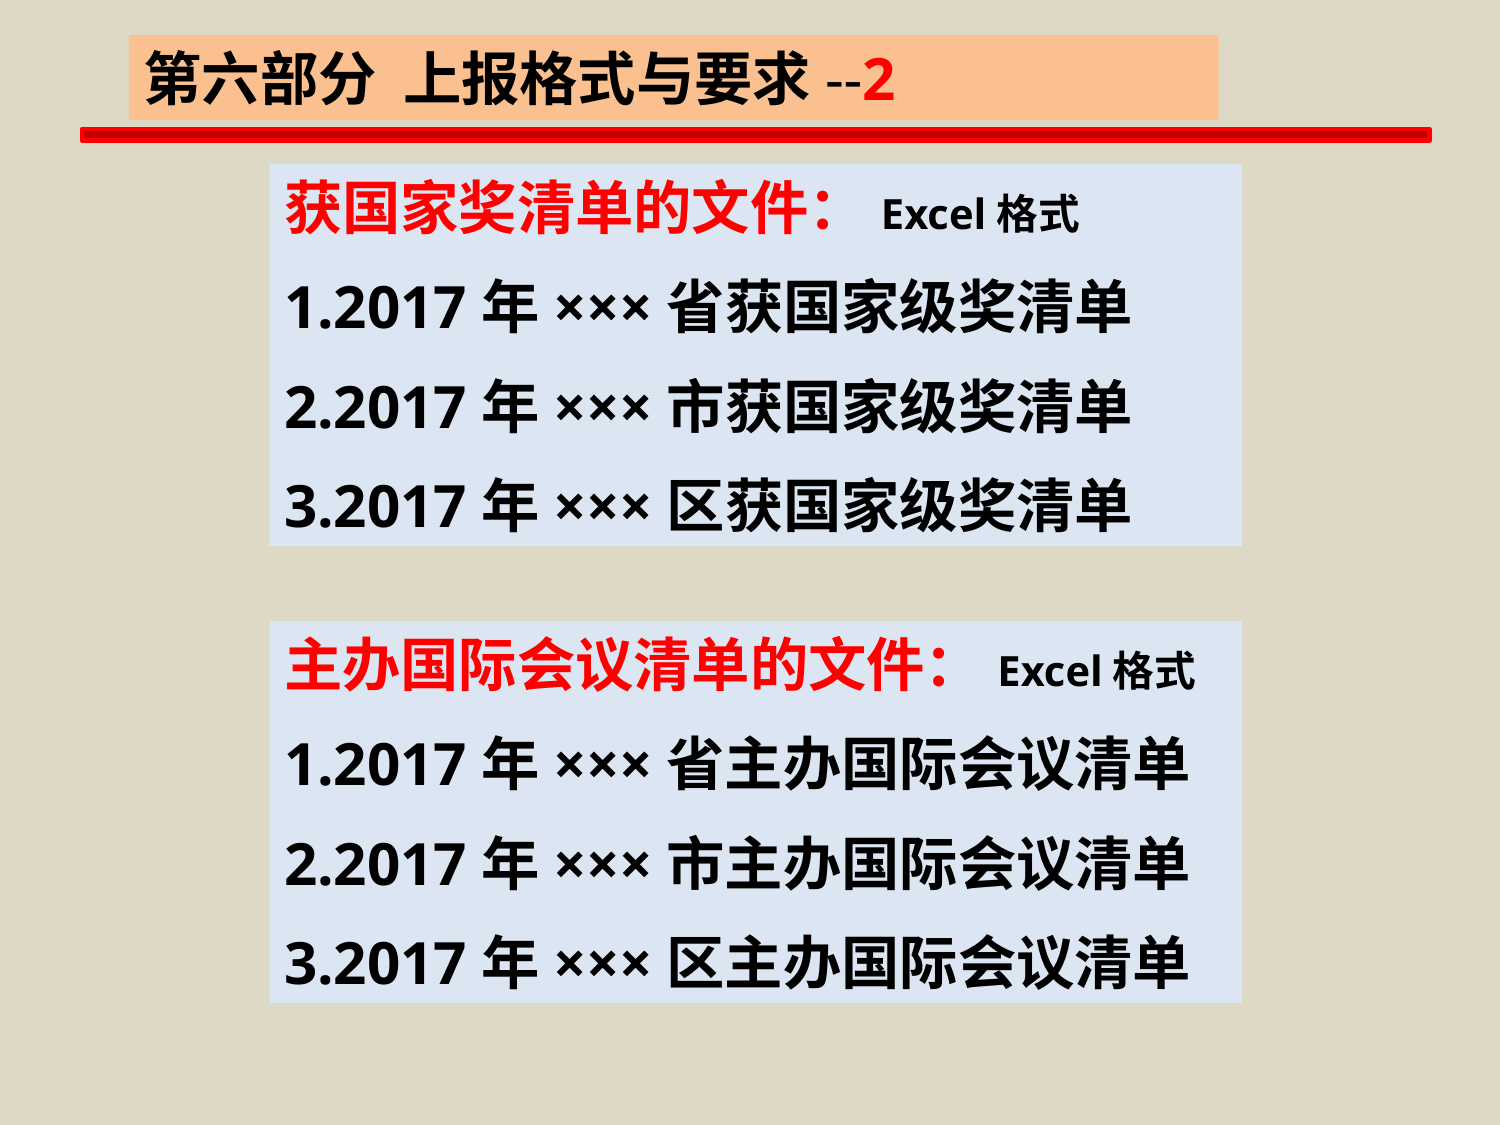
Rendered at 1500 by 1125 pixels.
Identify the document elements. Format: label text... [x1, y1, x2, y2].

text_box 主办国际会议清单的文件：Excel格式 1.2017年×××省主办国际会议清单 2.2017年×××市主办国际会议清单 3.2017年×××区主办国际会议清单 [269, 621, 1243, 1004]
text_box [80, 127, 1432, 143]
text_box [117, 152, 1348, 348]
text_box 第六部分 上报格式与要求--2 [128, 35, 1219, 120]
text_box 获国家奖清单的文件：Excel格式 1.2017年×××省获国家级奖清单 2.2017年×××市获国家级奖清单 3.2017年×××区获国家级奖清单 [269, 163, 1243, 547]
